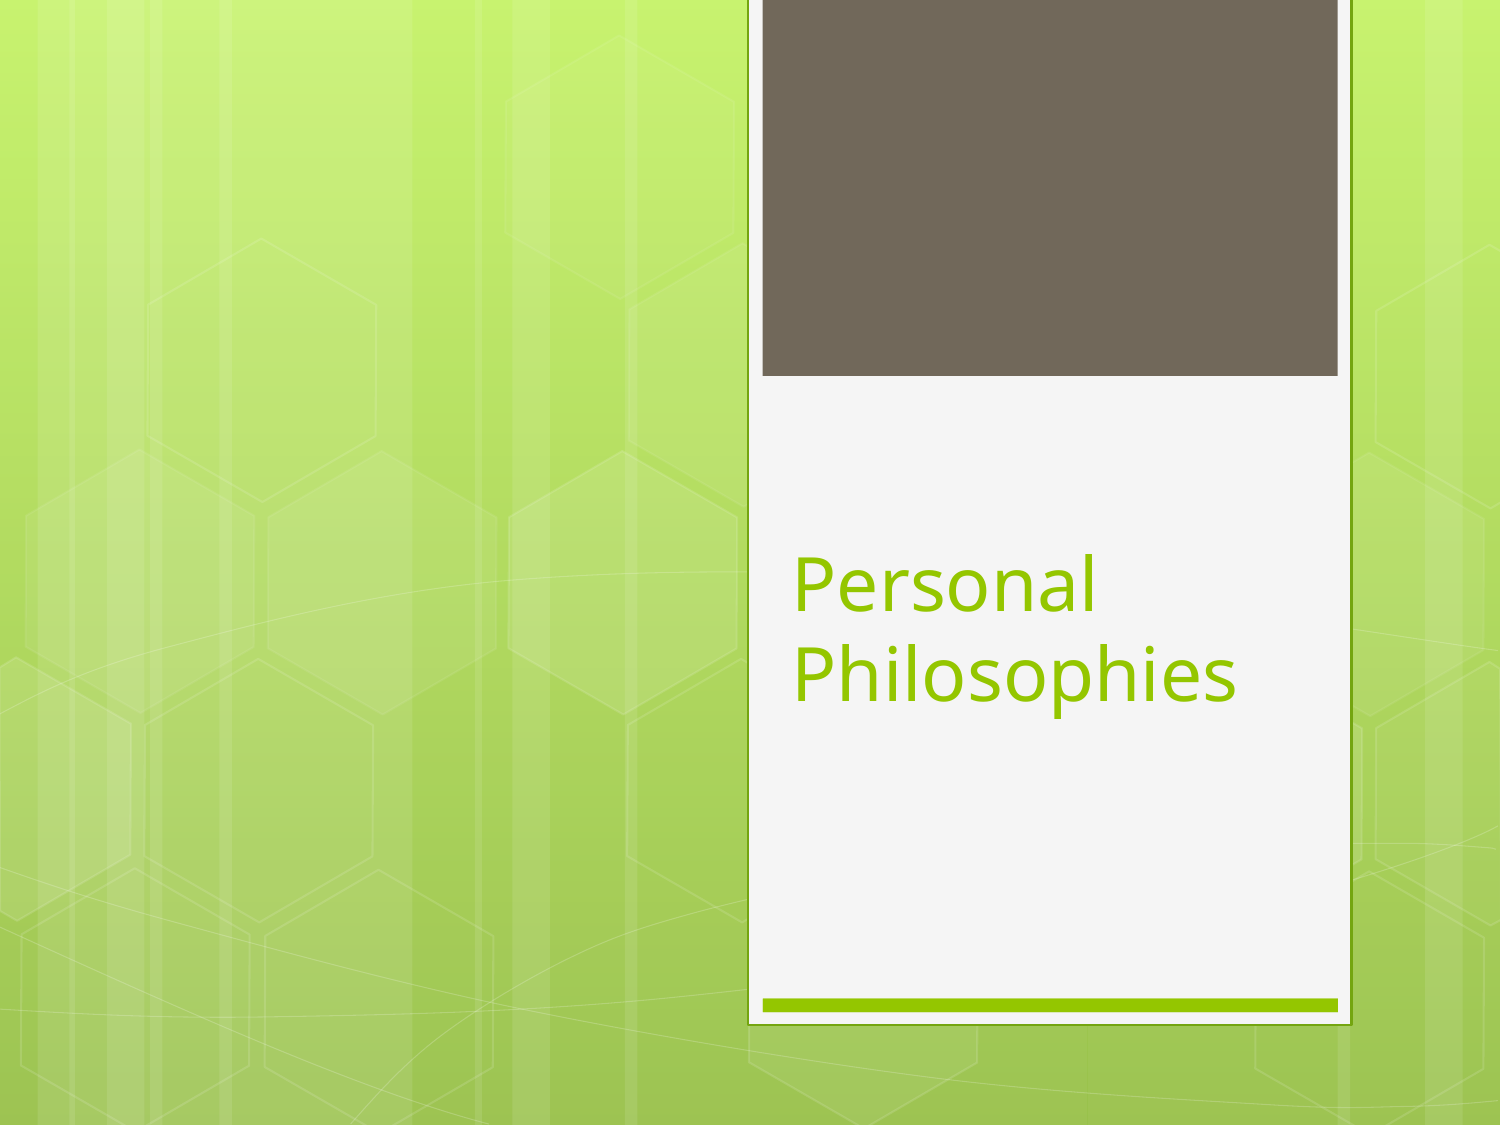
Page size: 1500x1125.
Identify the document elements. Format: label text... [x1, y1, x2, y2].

title Personal Philosophies [776, 444, 1320, 724]
